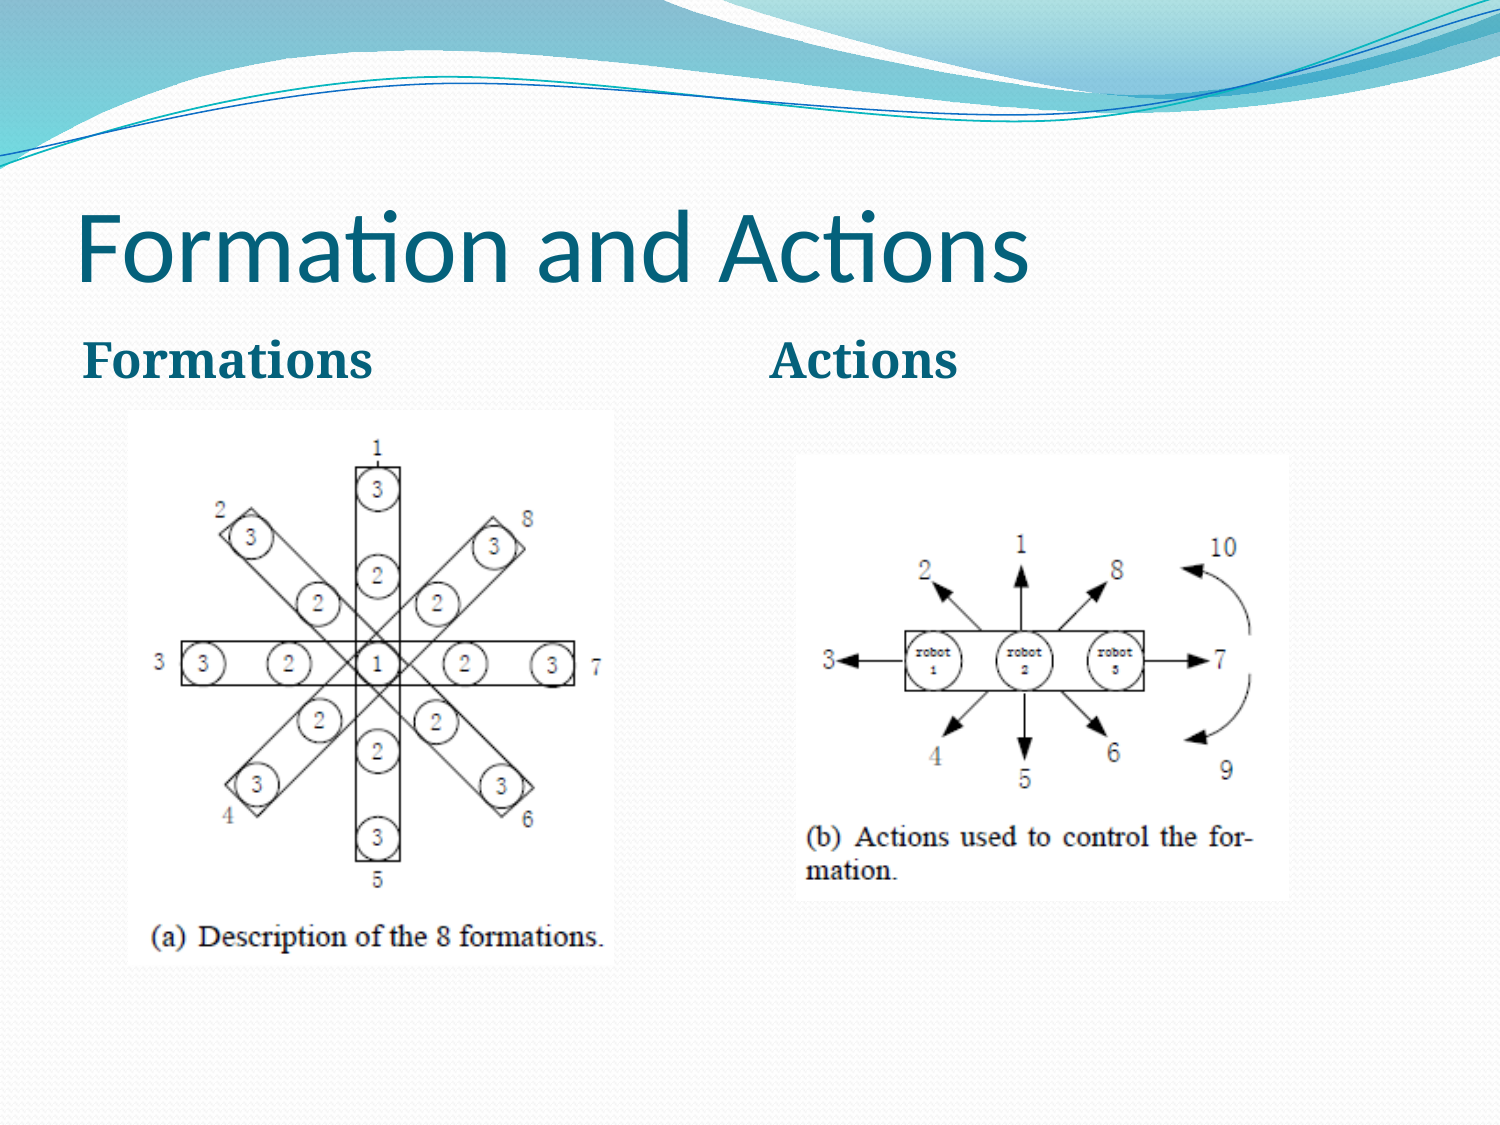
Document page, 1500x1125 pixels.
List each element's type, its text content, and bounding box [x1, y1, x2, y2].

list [796, 455, 1290, 901]
title Formation and Actions [75, 115, 1425, 303]
list Actions [761, 305, 1425, 413]
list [128, 410, 614, 965]
list Formations [75, 304, 738, 413]
